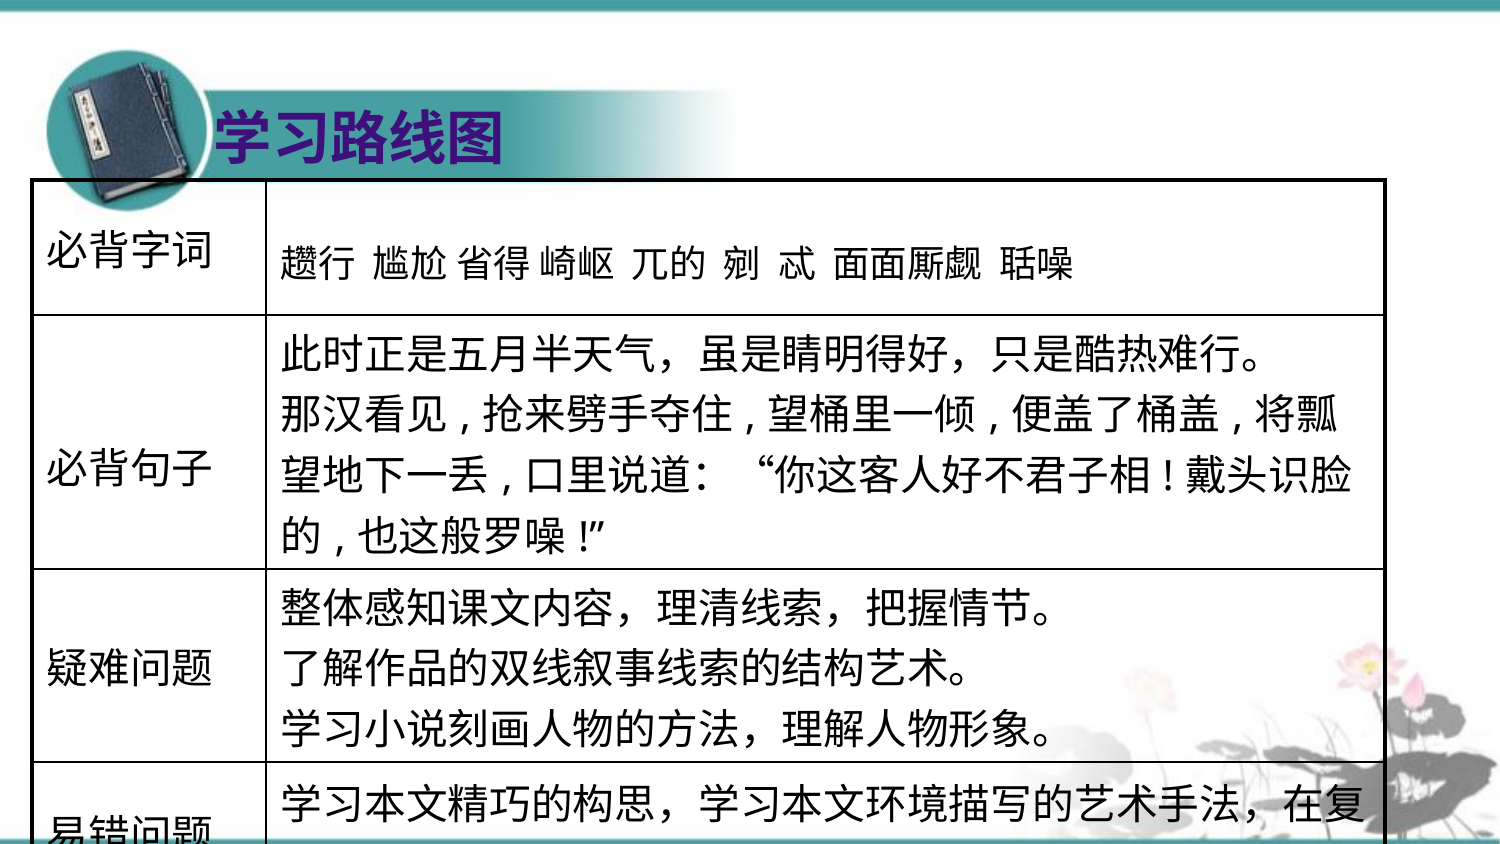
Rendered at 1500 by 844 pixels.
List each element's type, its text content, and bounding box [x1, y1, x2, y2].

table_cell 此时正是五月半天气，虽是睛明得好，只是酷热难行。 那汉看见,抢来劈手夺住,望桶里一倾,便盖了桶盖,将瓢望地下一丢,口里说道：“你这客人好不君子相!戴头识脸的,也这般罗噪!” [267, 316, 1383, 568]
text_box 学习路线图 [199, 93, 668, 179]
table_header 趱行 尴尬 省得 崎岖 兀的 剜 忒 面面厮觑 聒噪 [267, 182, 1383, 314]
table_cell 必背句子 [34, 316, 265, 568]
table_cell 易错问题 [34, 763, 265, 844]
table_cell 整体感知课文内容，理清线索，把握情节。 了解作品的双线叙事线索的结构艺术。 学习小说刻画人物的方法，理解人物形象。 [267, 570, 1383, 761]
table_cell 学习本文精巧的构思，学习本文环境描写的艺术手法，在复杂的矛盾冲突中刻画人物性格的写法。 [267, 763, 1383, 844]
table_cell 疑难问题 [34, 570, 265, 761]
table_header 必背字词 [34, 182, 265, 314]
picture [0, 0, 1500, 844]
